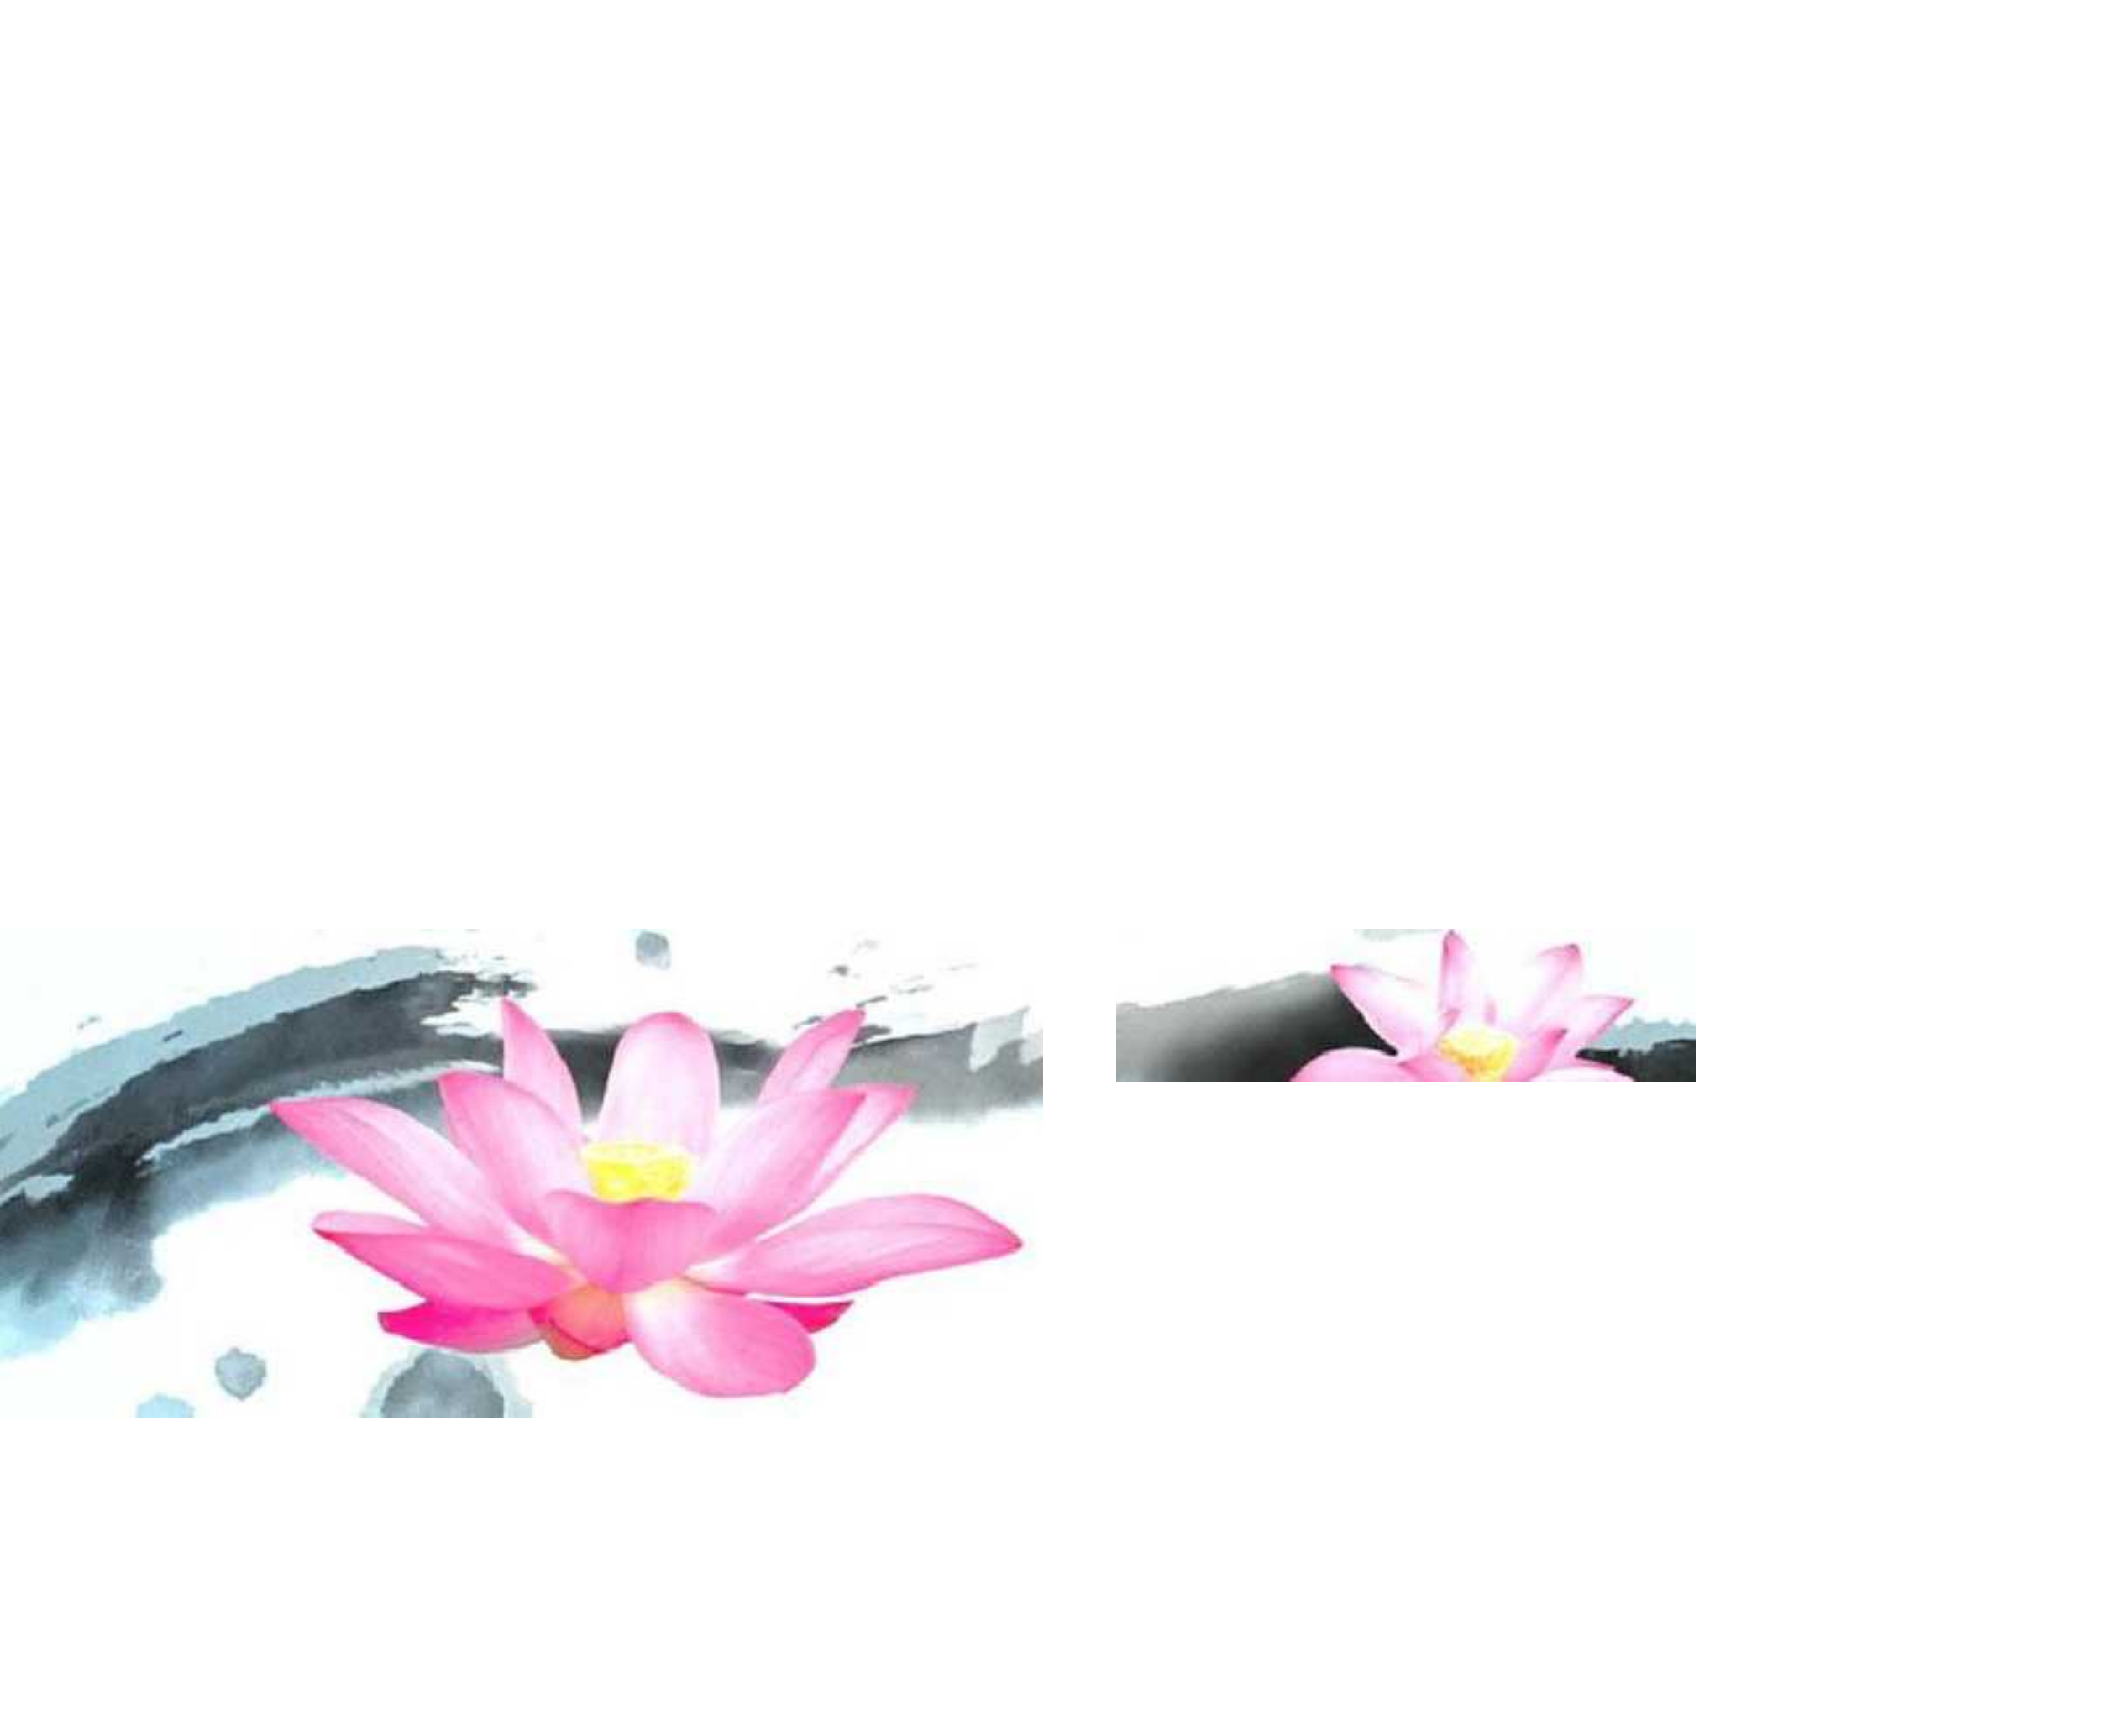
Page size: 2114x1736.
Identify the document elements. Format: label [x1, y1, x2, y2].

picture [0, 929, 1043, 1418]
picture [1115, 929, 1696, 1082]
